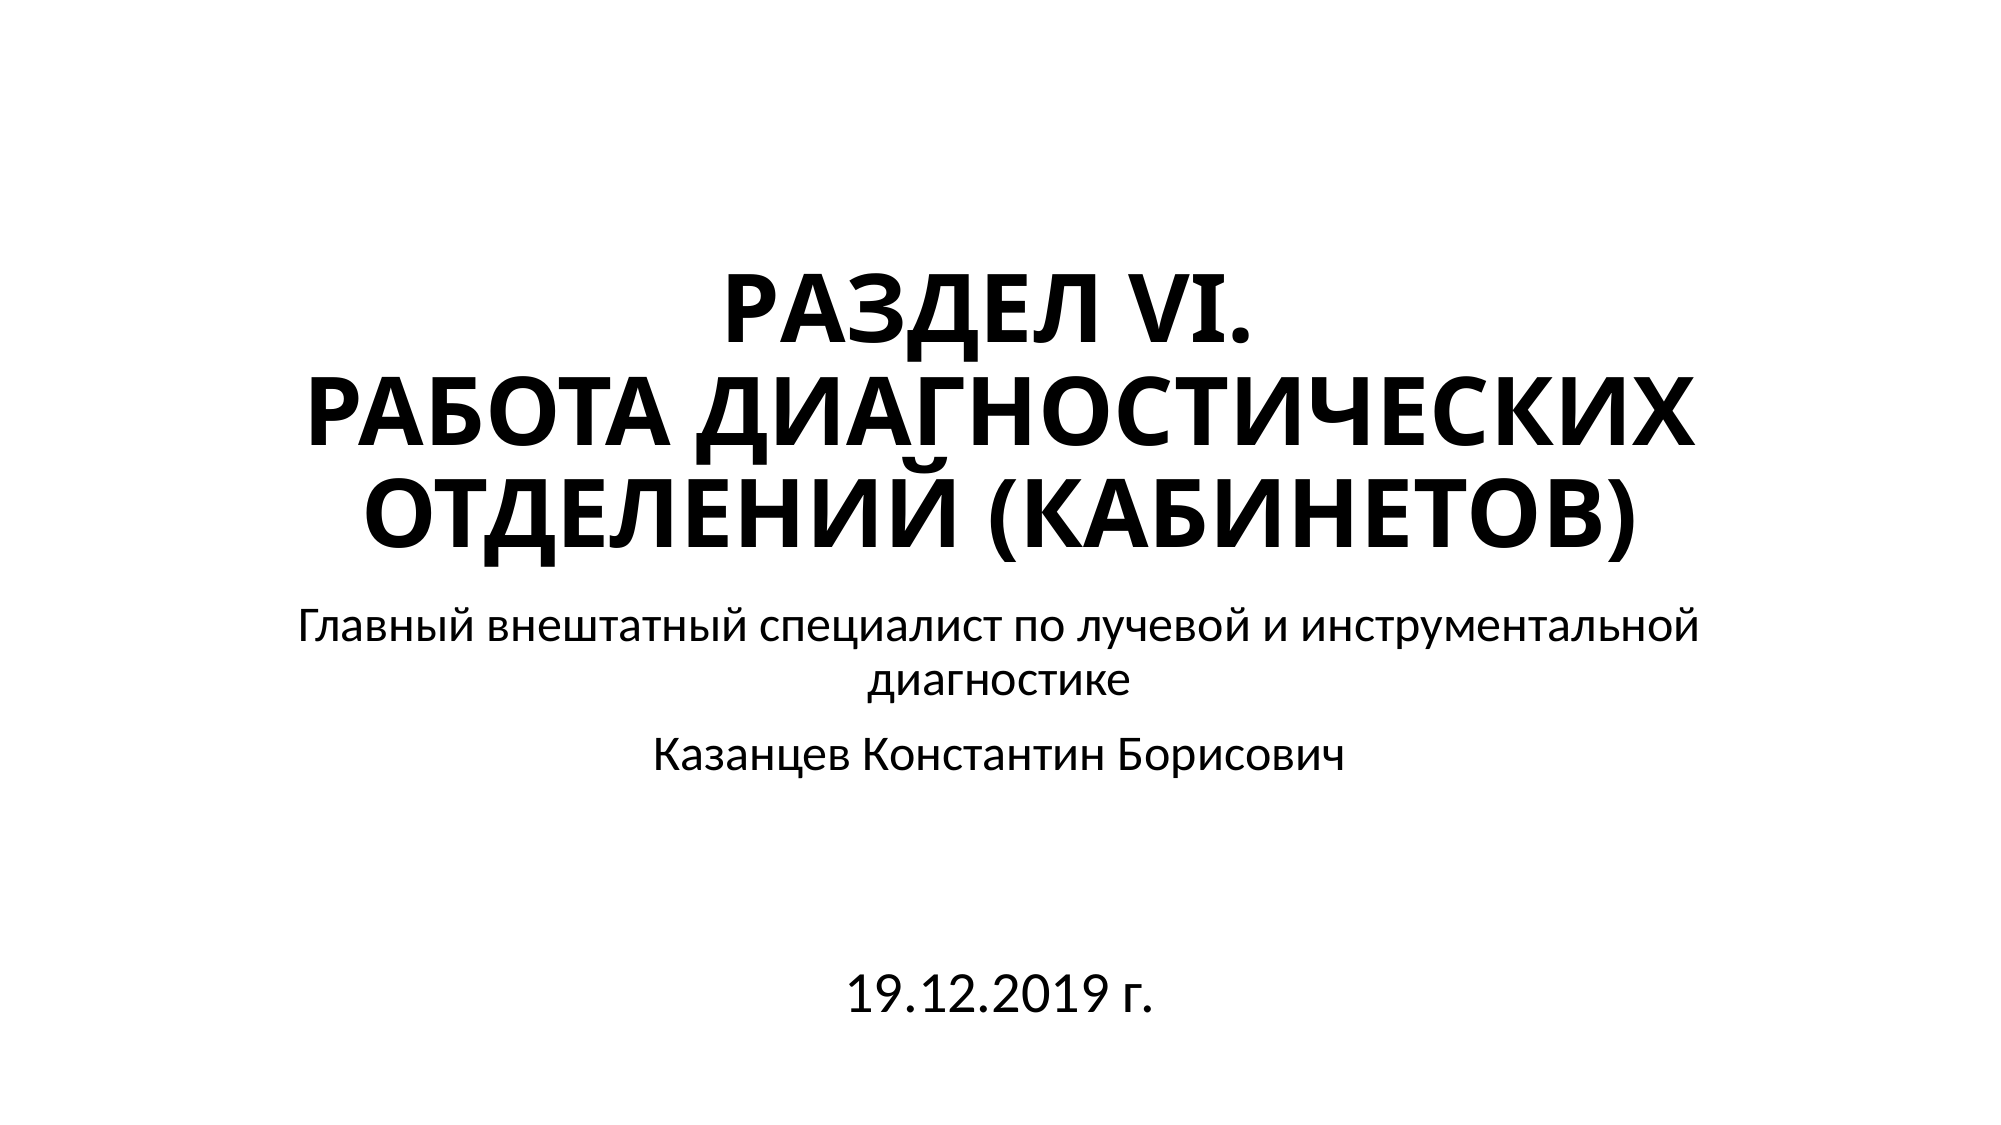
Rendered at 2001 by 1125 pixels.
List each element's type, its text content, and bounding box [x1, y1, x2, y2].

title РАЗДЕЛ VI. РАБОТА ДИАГНОСТИЧЕСКИХ ОТДЕЛЕНИЙ (КАБИНЕТОВ) [249, 184, 1750, 576]
subtitle Главный внештатный специалист по лучевой и инструментальной диагностике Казанцев Константин Борисович [249, 590, 1750, 863]
text_box 19.12.2019 г. [829, 946, 1171, 1032]
